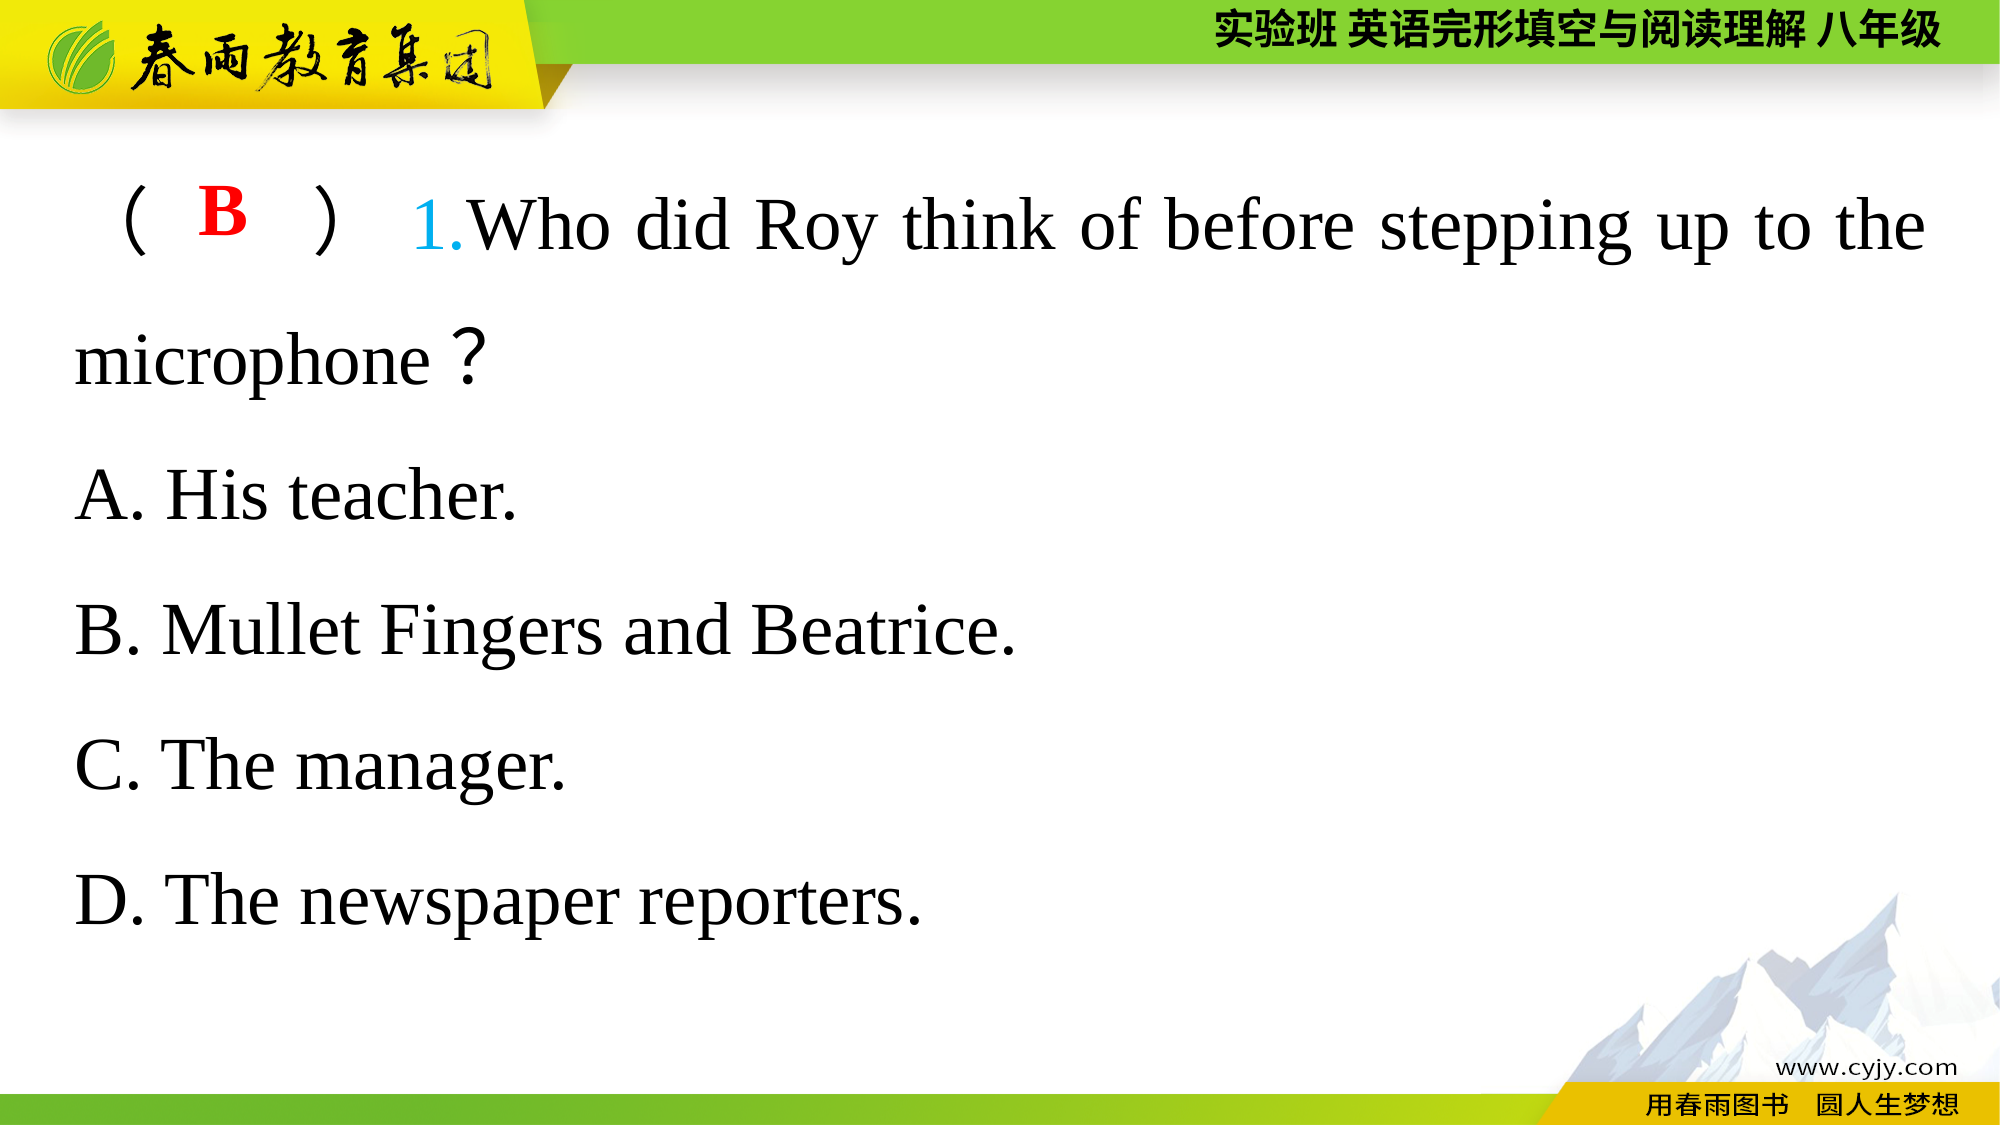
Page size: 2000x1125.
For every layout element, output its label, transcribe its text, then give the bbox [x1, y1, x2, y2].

text_box B [183, 153, 264, 258]
picture [0, 0, 2000, 1125]
list （ ）1.Who did Roy think of before stepping up to the microphone？ A. His teacher. B. Mullet Fingers and Beatrice. C. The manager. D. The newspaper reporters. [59, 122, 1944, 940]
